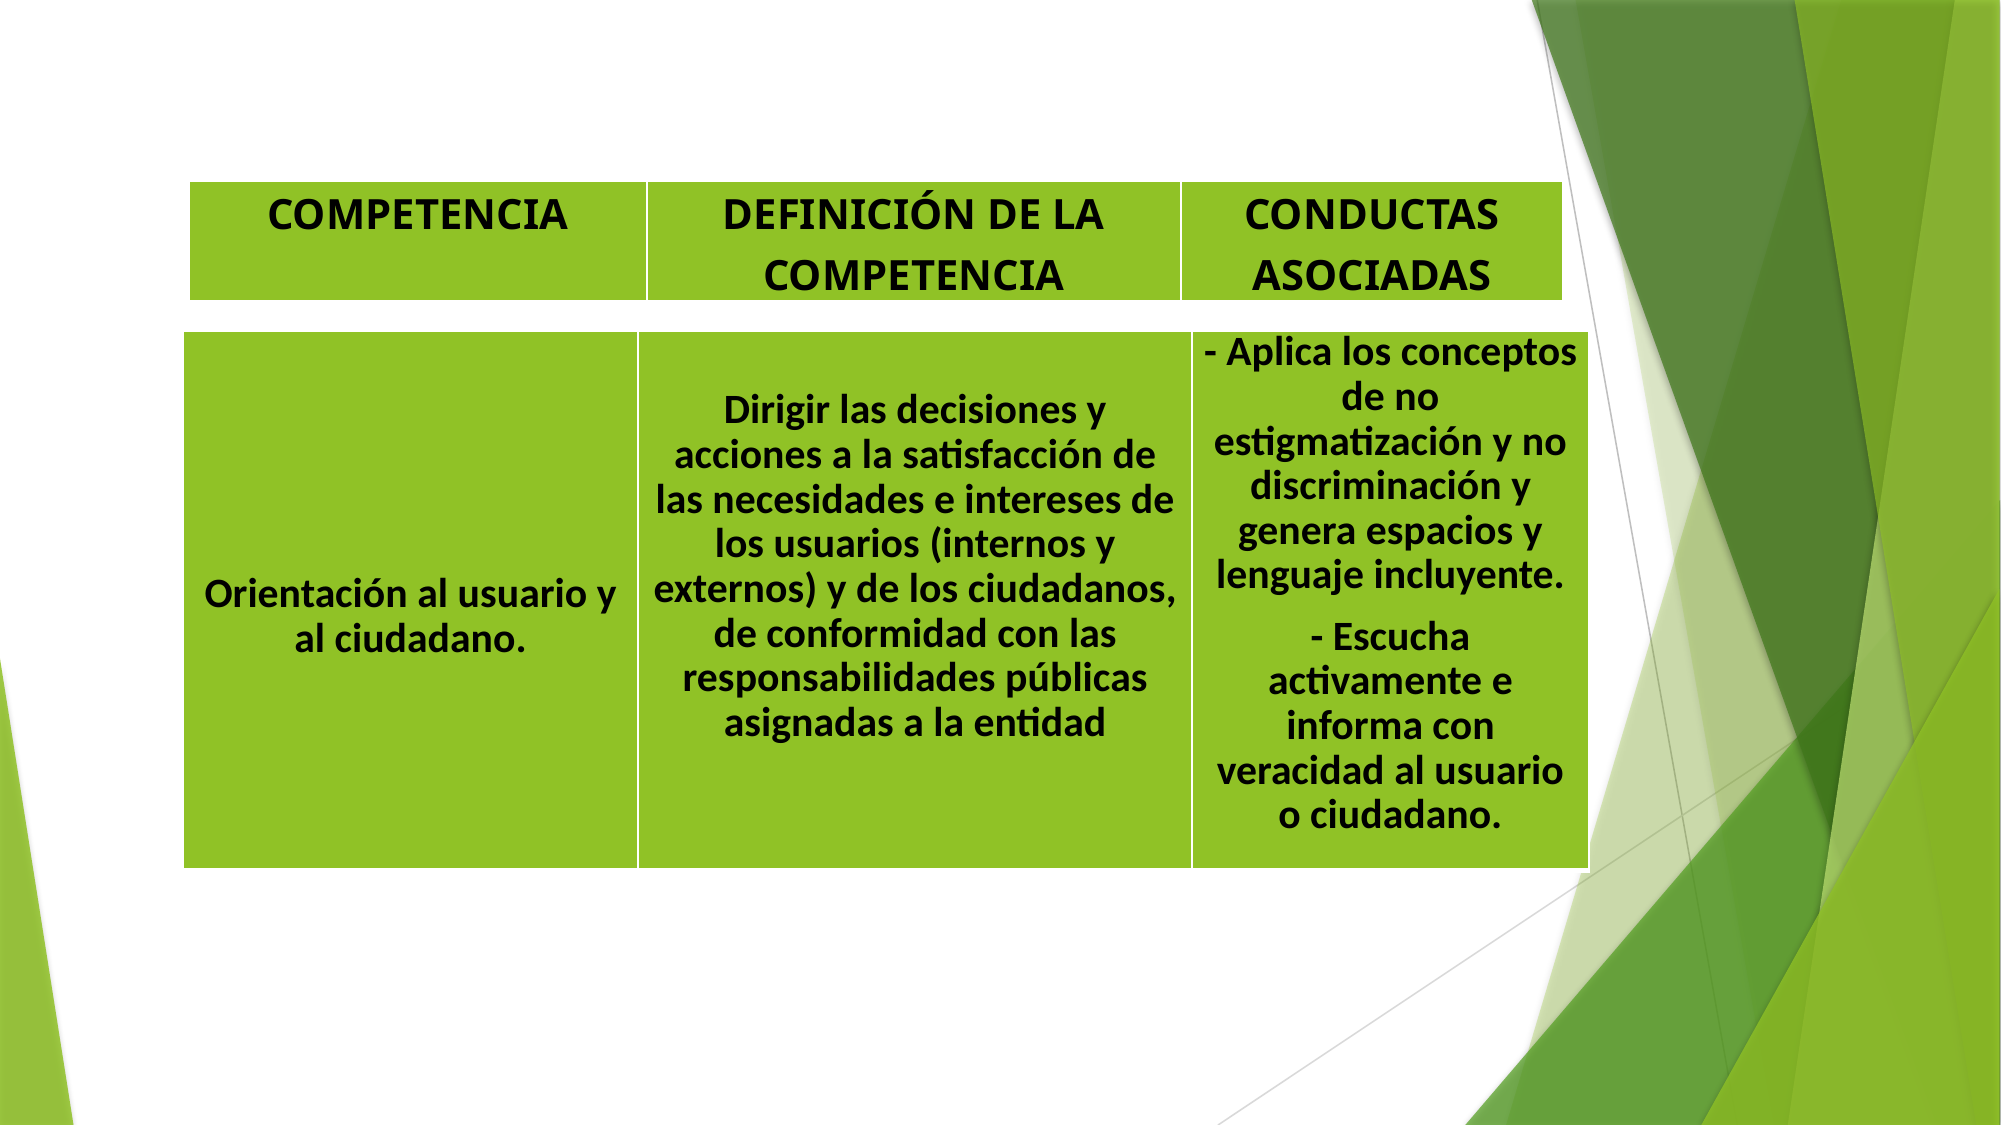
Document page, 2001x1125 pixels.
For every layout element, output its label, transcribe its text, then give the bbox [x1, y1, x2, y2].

table_header CONDUCTAS ASOCIADAS [1182, 182, 1562, 300]
title [111, 99, 1522, 317]
table_header - Aplica los conceptos de no estigmatización y no discriminación y genera espacios y lenguaje incluyente. - Escucha activamente e informa con veracidad al usuario o ciudadano. [1193, 332, 1588, 868]
table_header COMPETENCIA [190, 182, 646, 300]
table_header Dirigir las decisiones y acciones a la satisfacción de las necesidades e intereses de los usuarios (internos y externos) y de los ciudadanos, de conformidad con las responsabilidades públicas asignadas a la entidad [639, 332, 1191, 868]
table_header DEFINICIÓN DE LA COMPETENCIA [648, 182, 1180, 300]
table_header Orientación al usuario y al ciudadano. [184, 332, 637, 868]
